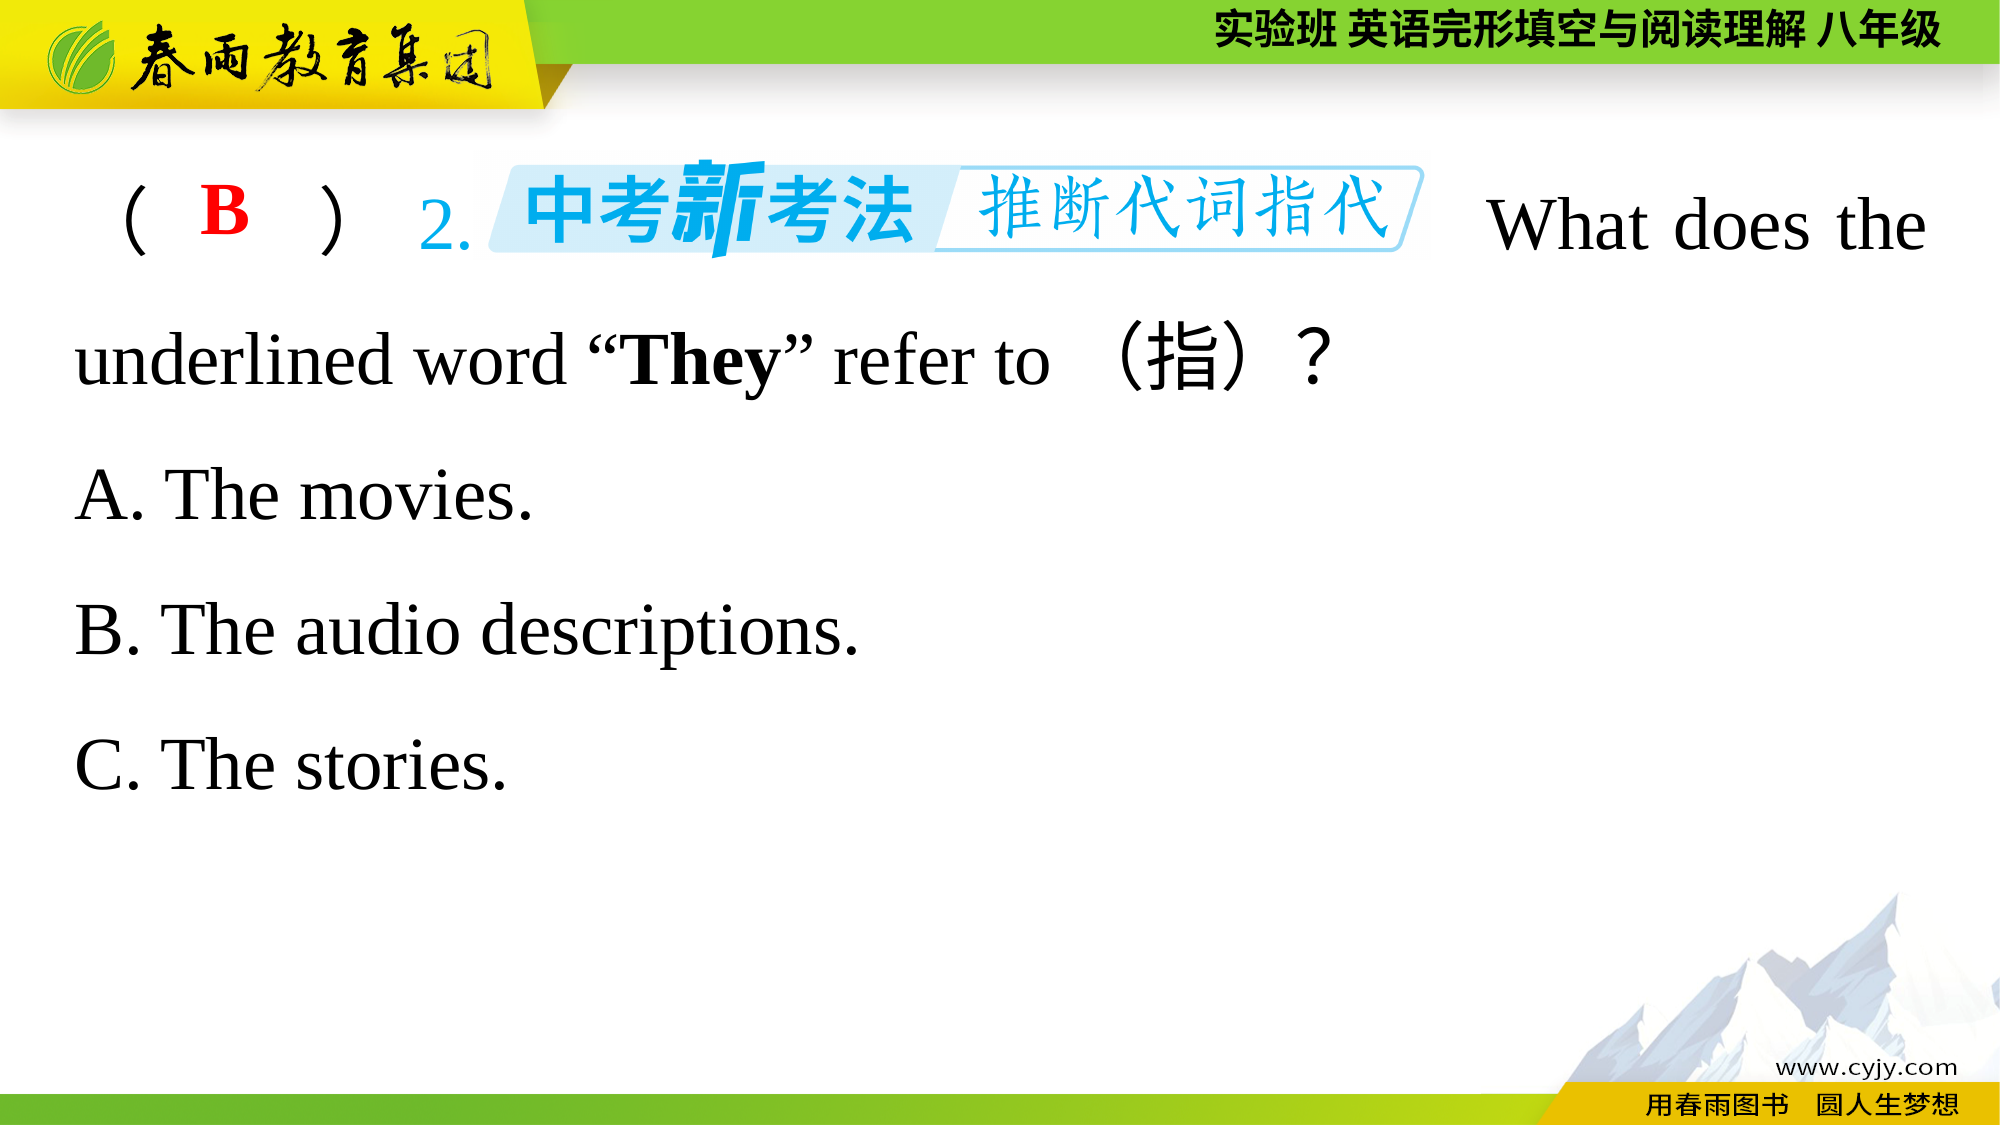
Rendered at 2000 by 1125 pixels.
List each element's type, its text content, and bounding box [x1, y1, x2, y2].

picture [0, 0, 2000, 1125]
text_box B [185, 152, 266, 257]
list （ ）2. What does the underlined word “They” refer to（指）？ A. The movies. B. The audio descriptions. C. The stories. [59, 122, 1944, 820]
